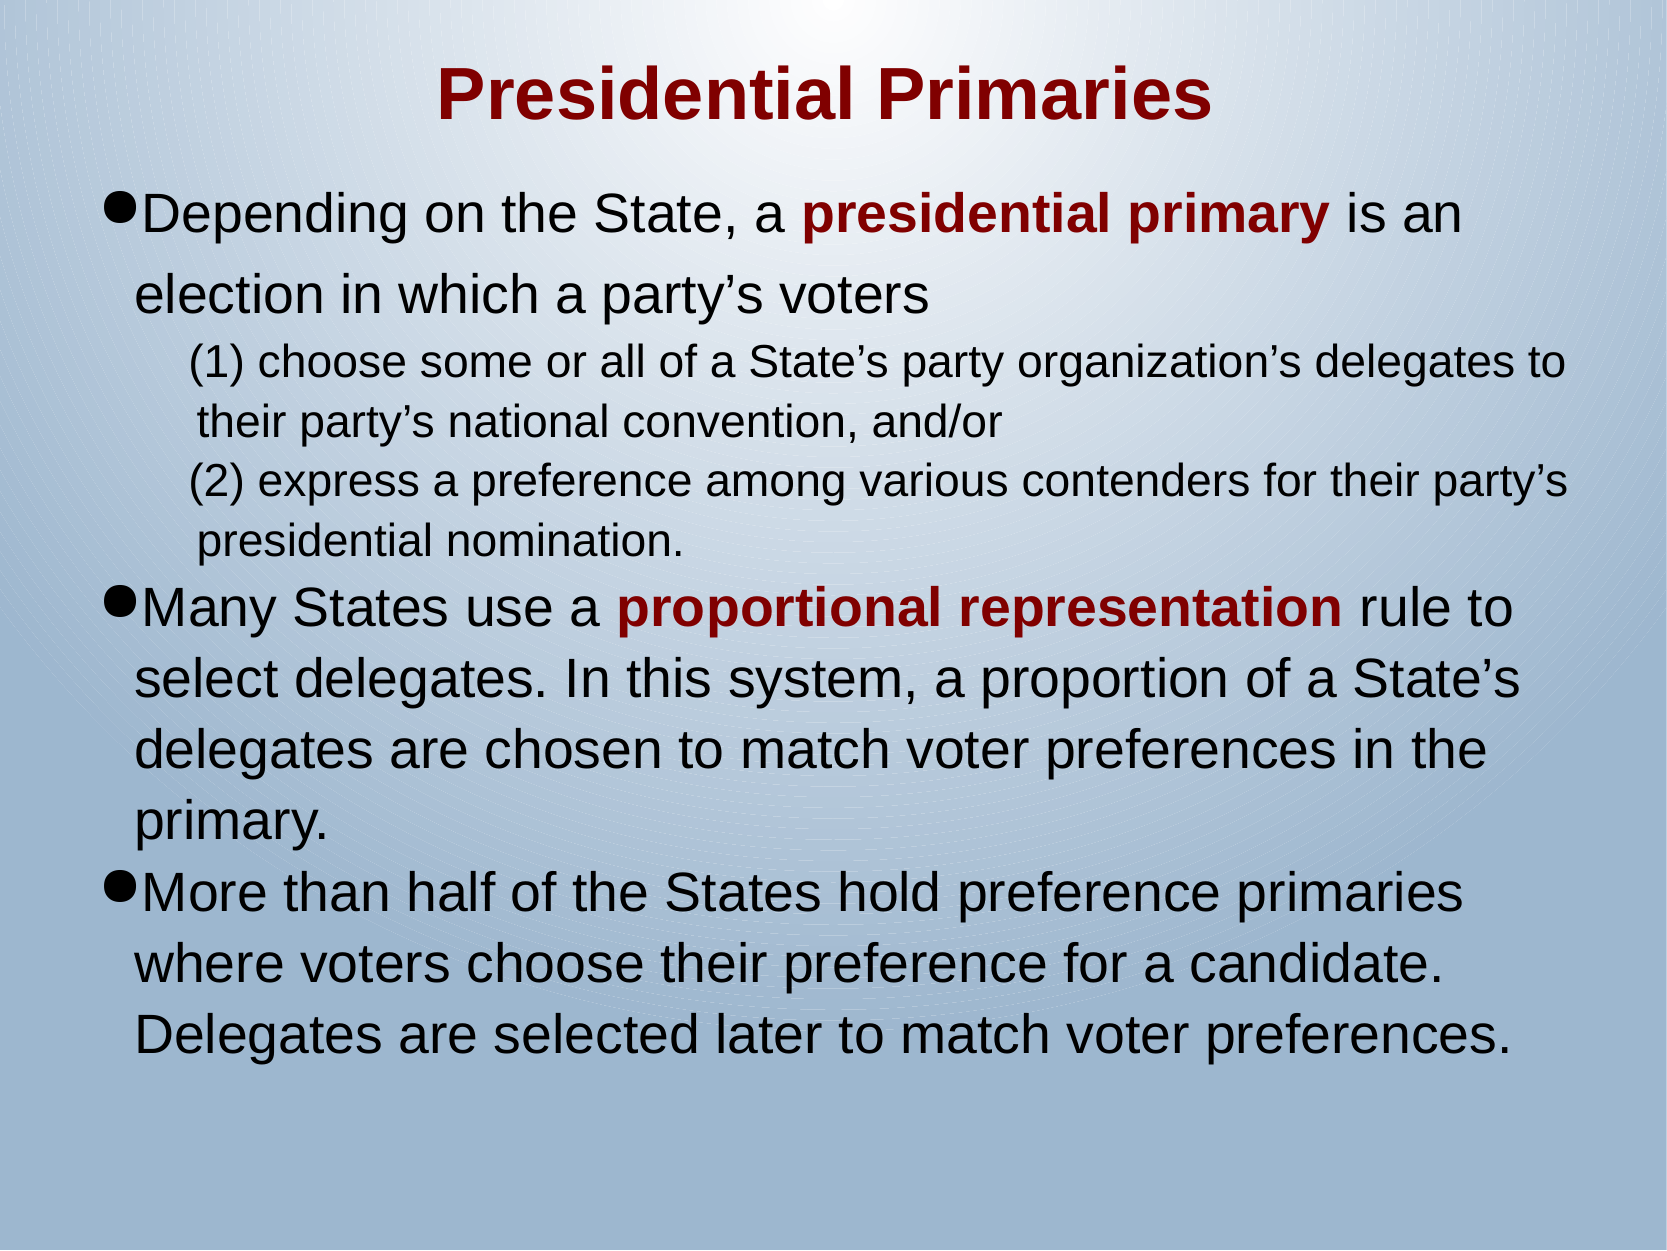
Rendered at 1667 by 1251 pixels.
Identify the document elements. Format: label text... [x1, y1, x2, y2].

list Depending on the State, a presidential primary is an election in which a party’s voters (1) choose some or all of a State’s party organization’s delegates to their party’s national convention, and/or (2) express a preference among various contenders for their party’s presidential nomination. Many States use a proportional representation rule to select delegates. In this system, a proportion of a State’s delegates are chosen to match voter preferences in the primary. More than half of the States hold preference primaries where voters choose their preference for a candidate. Delegates are selected later to match voter preferences. [65, 165, 1601, 990]
title Presidential Primaries [72, 8, 1580, 165]
